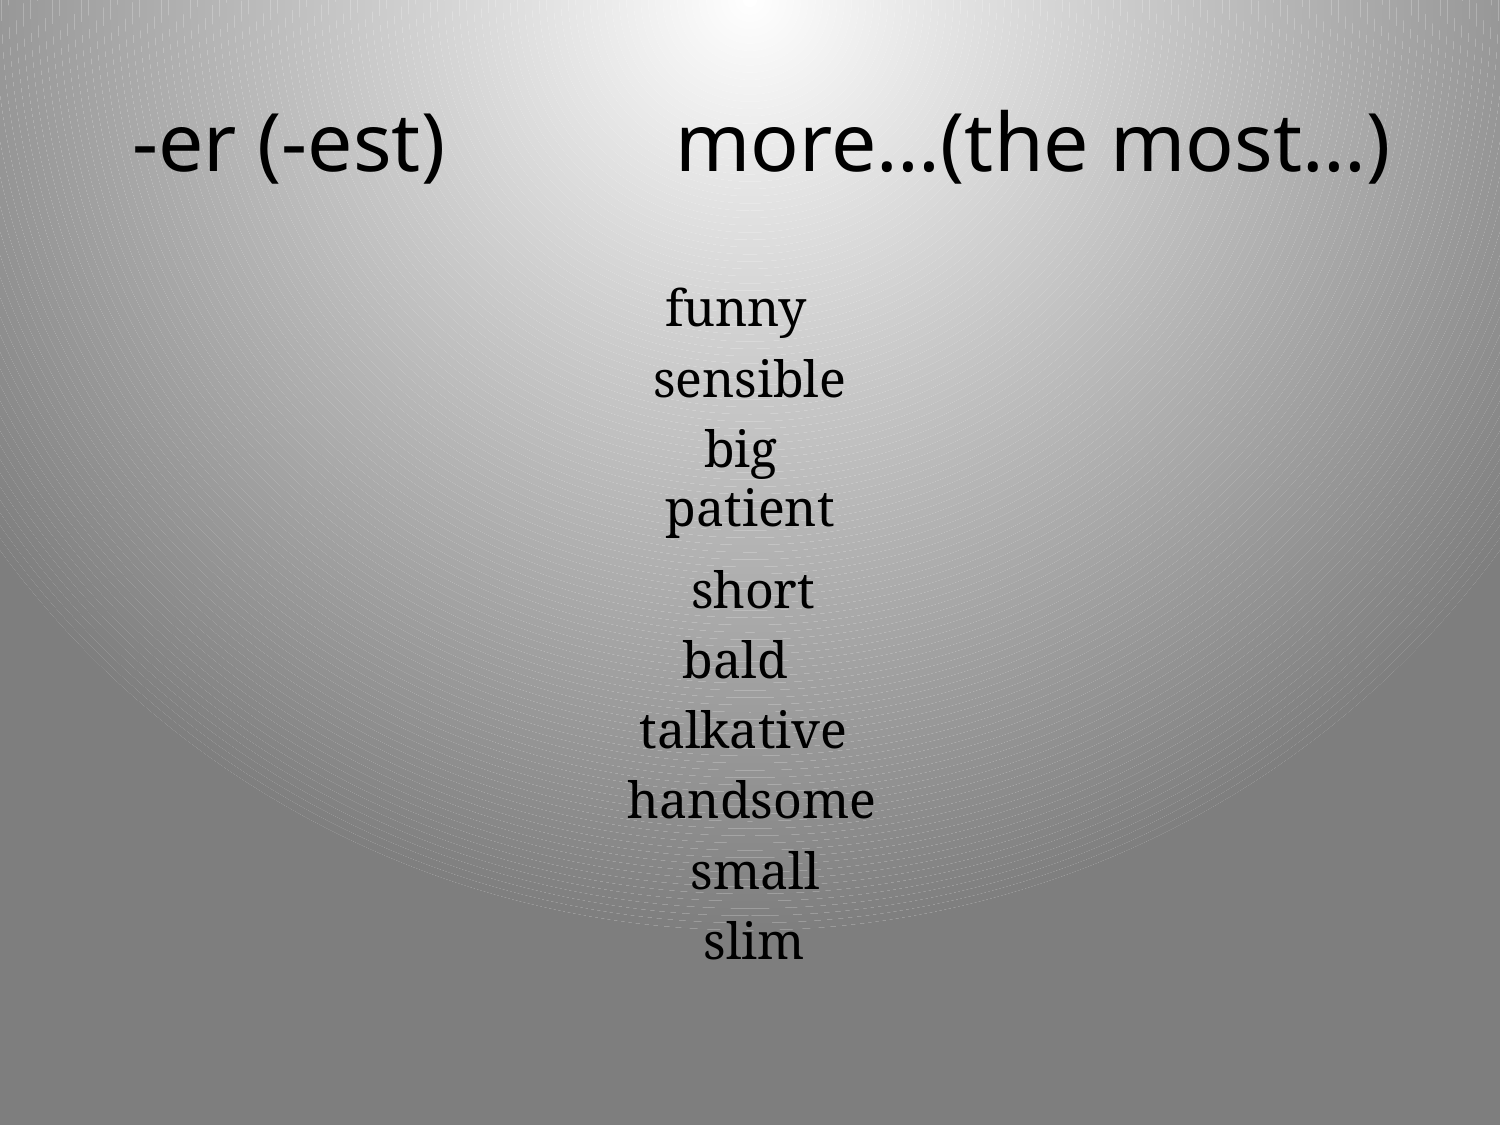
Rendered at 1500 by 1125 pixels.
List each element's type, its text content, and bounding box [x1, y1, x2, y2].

text_box patient [651, 468, 850, 544]
text_box slim [688, 902, 820, 978]
text_box big [689, 410, 793, 468]
text_box sensible [638, 339, 861, 415]
text_box short [676, 550, 830, 621]
text_box small [675, 831, 835, 907]
text_box bald [667, 621, 831, 691]
text_box talkative [624, 691, 863, 761]
title -er (-est) more…(the most…) [75, 45, 1477, 233]
text_box funny [650, 269, 822, 339]
text_box handsome [613, 761, 891, 837]
